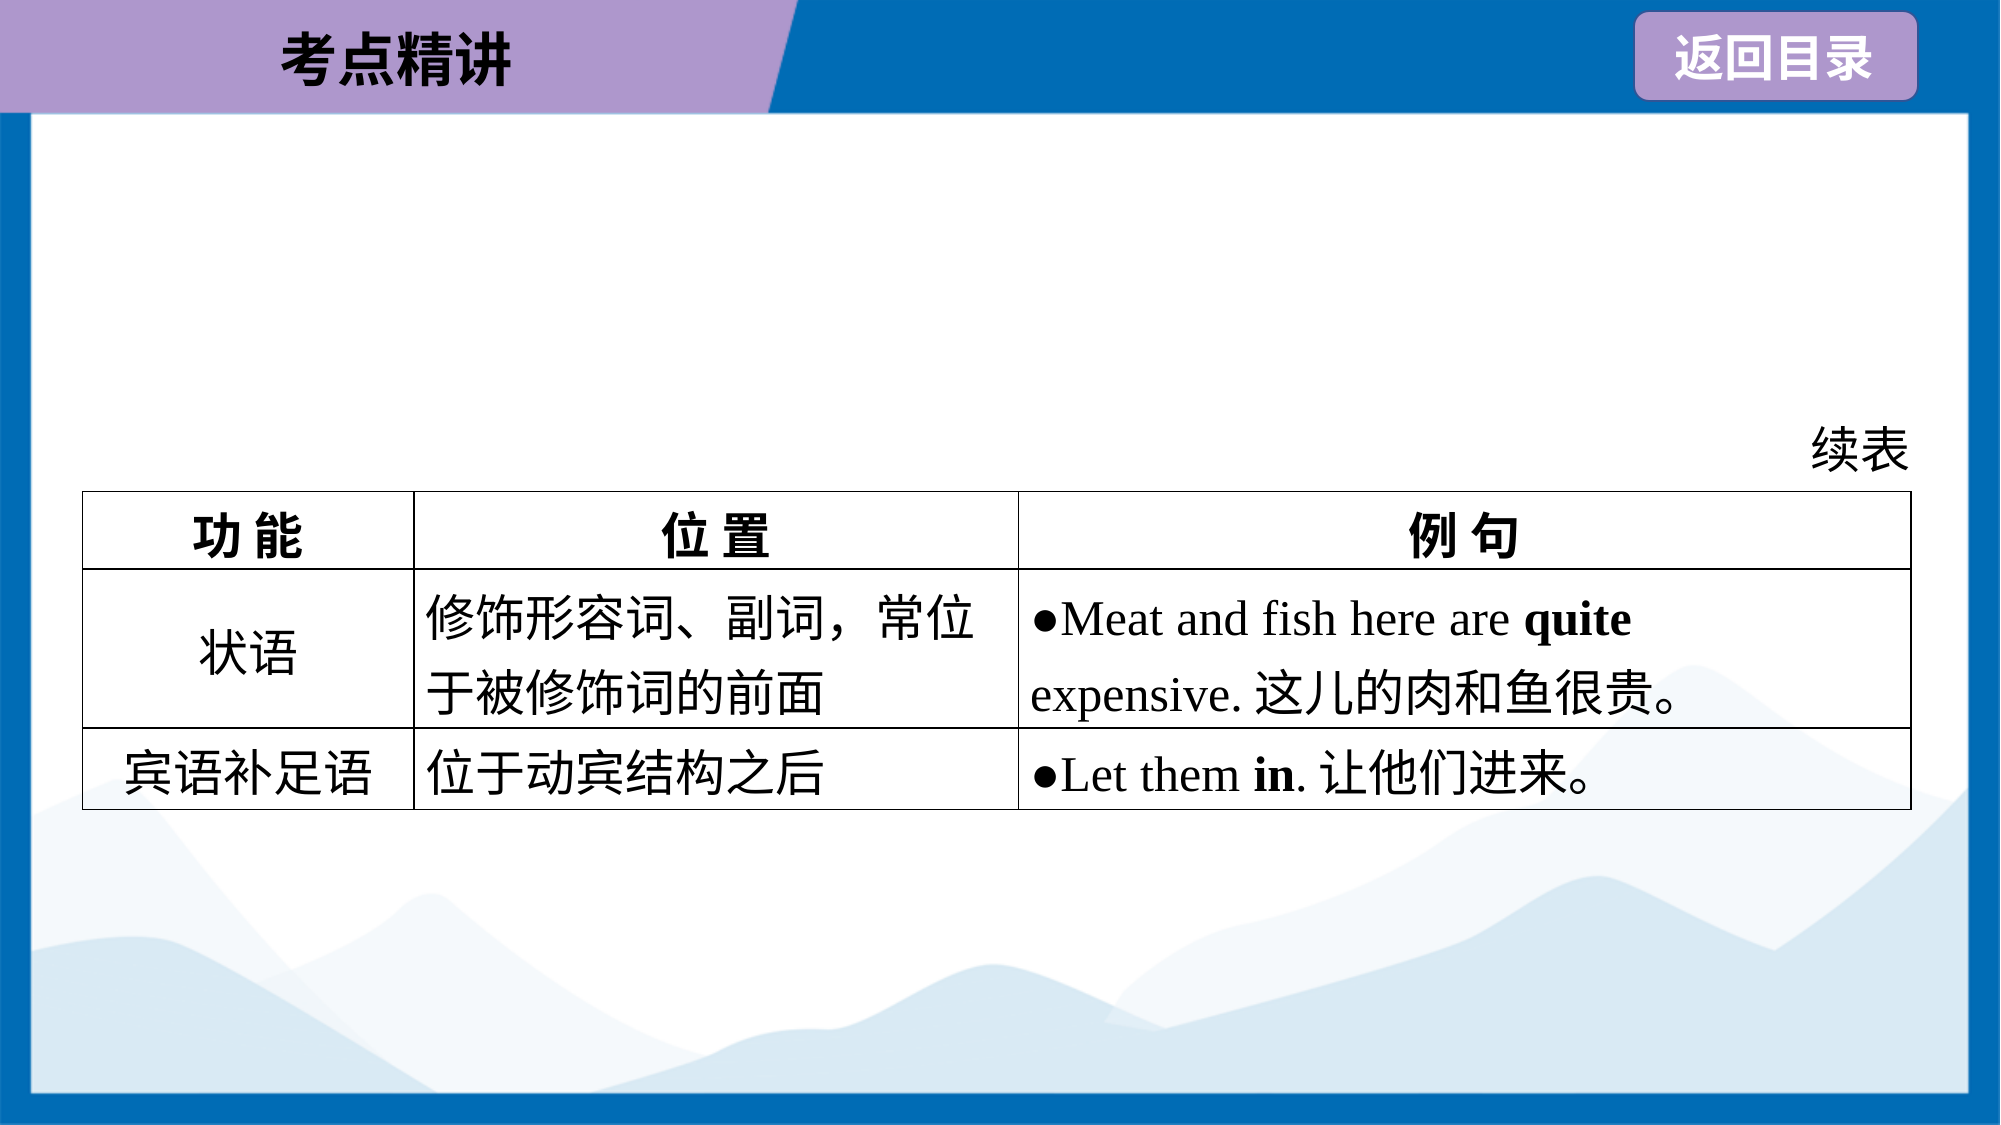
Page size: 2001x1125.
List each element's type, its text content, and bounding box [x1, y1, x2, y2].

table_cell ●Meat and fish here are quite expensive.这儿的肉和鱼很贵。 [1019, 570, 1910, 727]
table_cell 状语 [83, 570, 413, 727]
table_header 位 置 [415, 492, 1018, 568]
text_box 续表 [1810, 390, 1911, 478]
table_header 例 句 [1019, 492, 1910, 568]
table_cell 位于动宾结构之后 [415, 729, 1018, 809]
table_cell 修饰形容词、副词，常位 于被修饰词的前面 [415, 570, 1018, 727]
table_cell ●Let them in.让他们进来。 [1019, 729, 1910, 809]
picture [0, 0, 2000, 1125]
table_cell 宾语补足语 [83, 729, 413, 809]
table_header 功 能 [83, 492, 413, 568]
